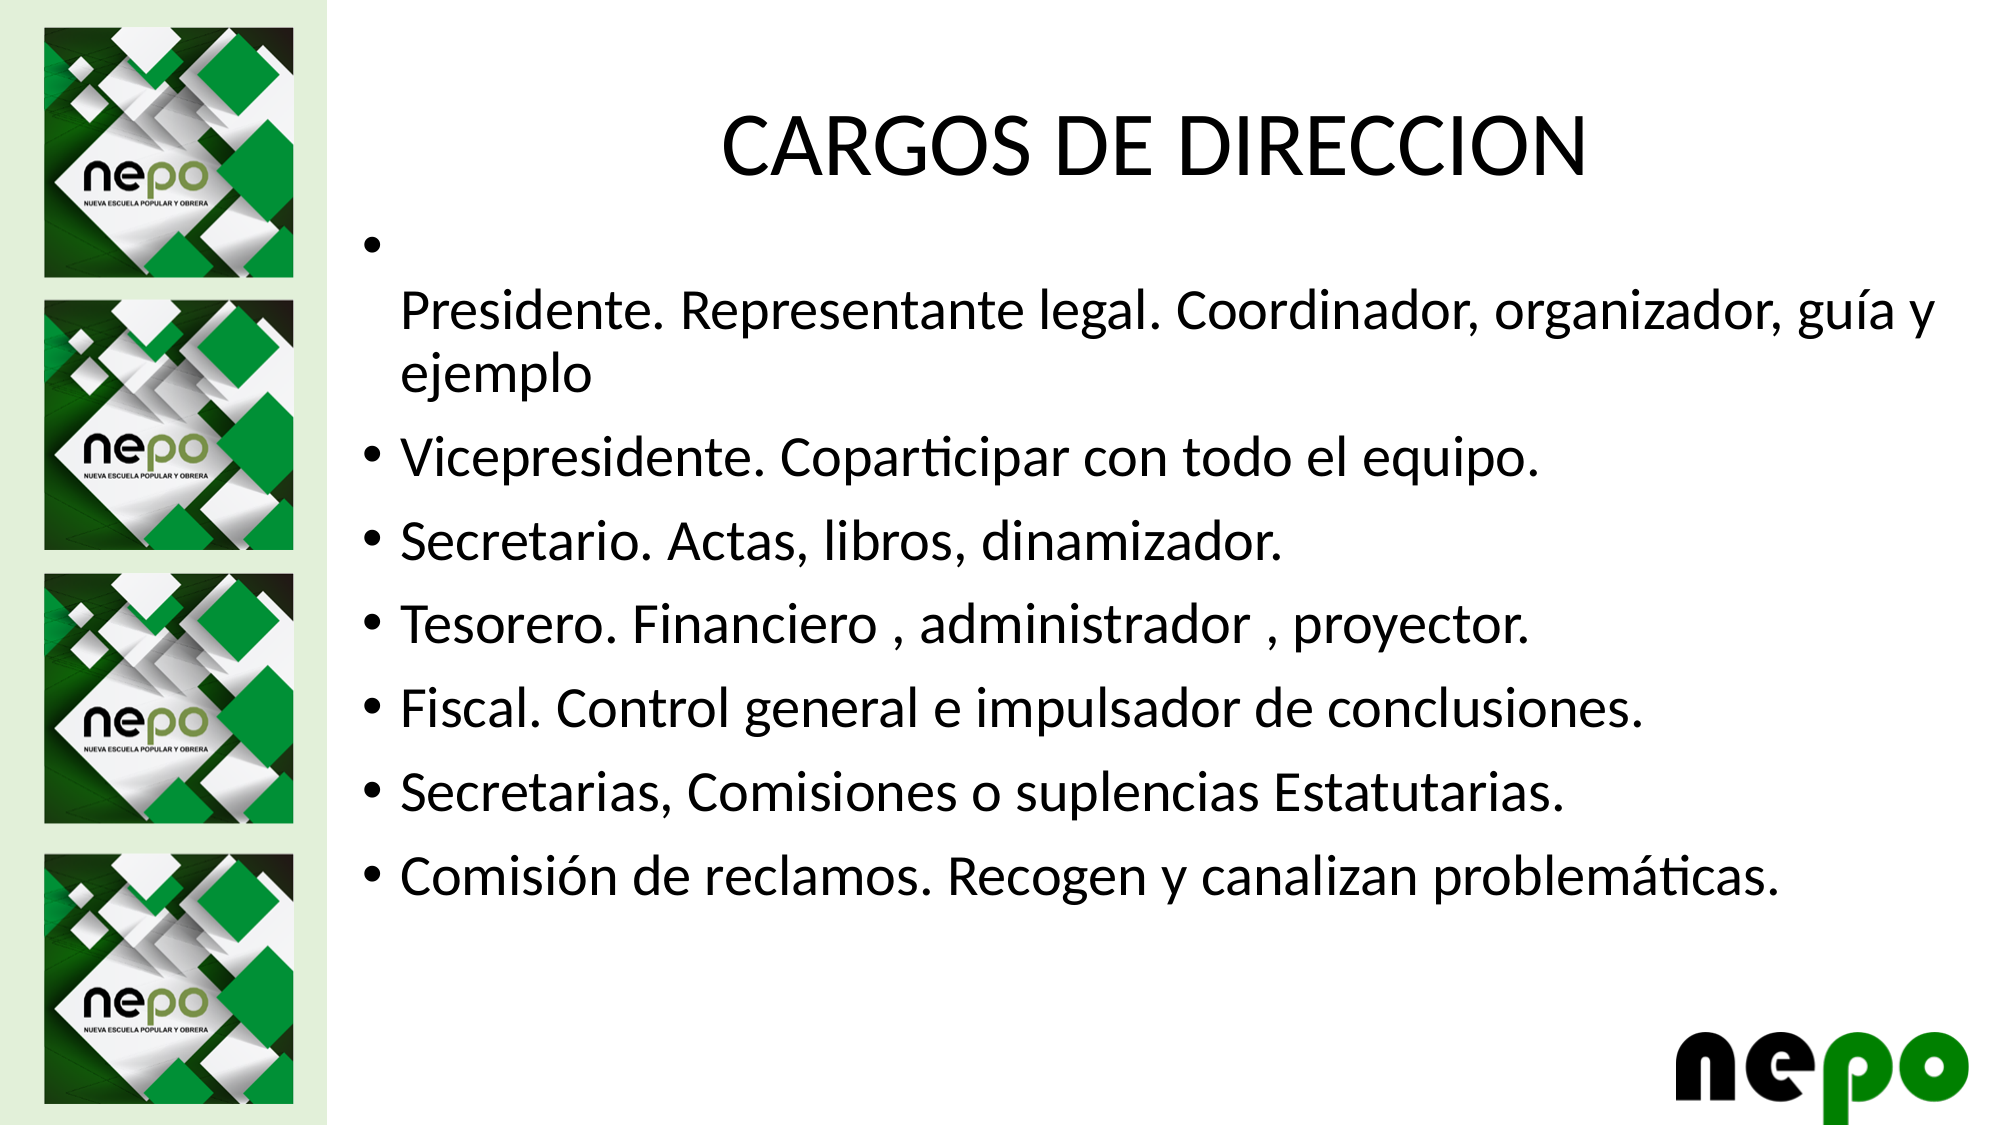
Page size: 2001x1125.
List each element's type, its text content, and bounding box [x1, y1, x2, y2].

picture [1676, 1032, 1969, 1125]
list CARGOS DE DIRECCION Presidente. Representante legal. Coordinador, organizador, guía y ejemplo Vicepresidente. Coparticipar con todo el equipo. Secretario. Actas, libros, dinamizador. Tesorero. Financiero , administrador , proyector. Fiscal. Control general e impulsador de conclusiones. Secretarias, Comisiones o suplencias Estatutarias. Comisión de reclamos. Recogen y canalizan problemáticas. [347, 89, 1964, 1014]
picture [0, 0, 327, 1125]
